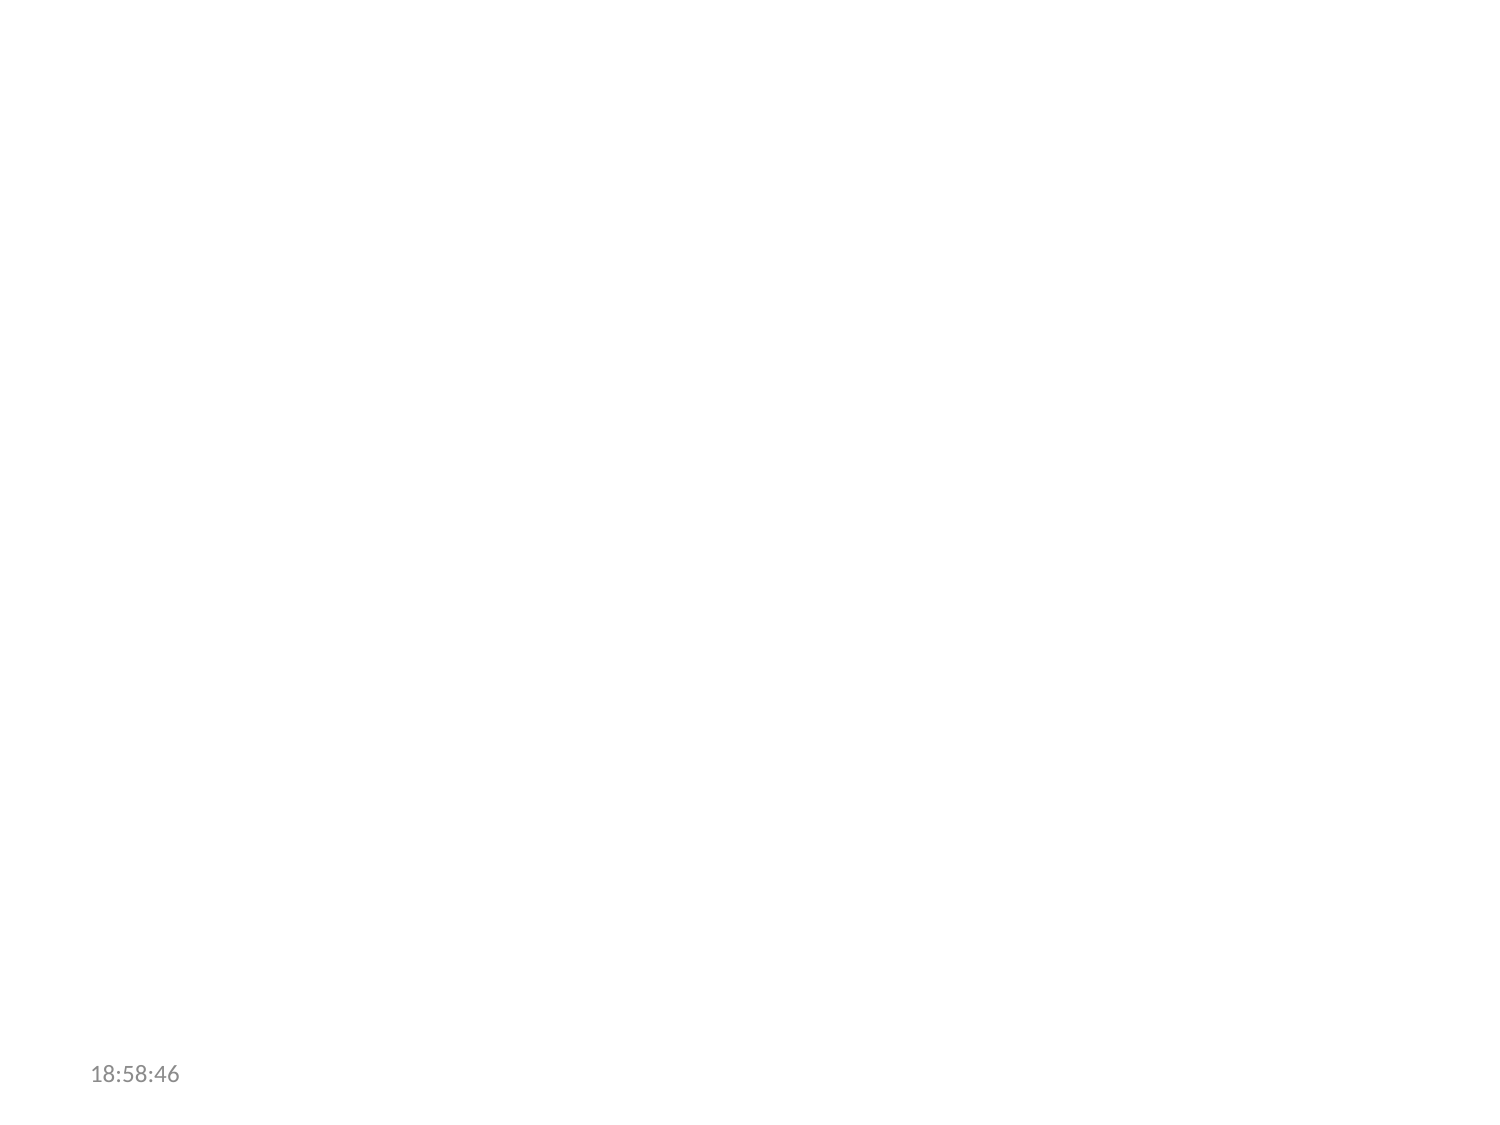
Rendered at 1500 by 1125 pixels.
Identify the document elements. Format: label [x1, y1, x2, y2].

slide_number [75, 1042, 425, 1103]
